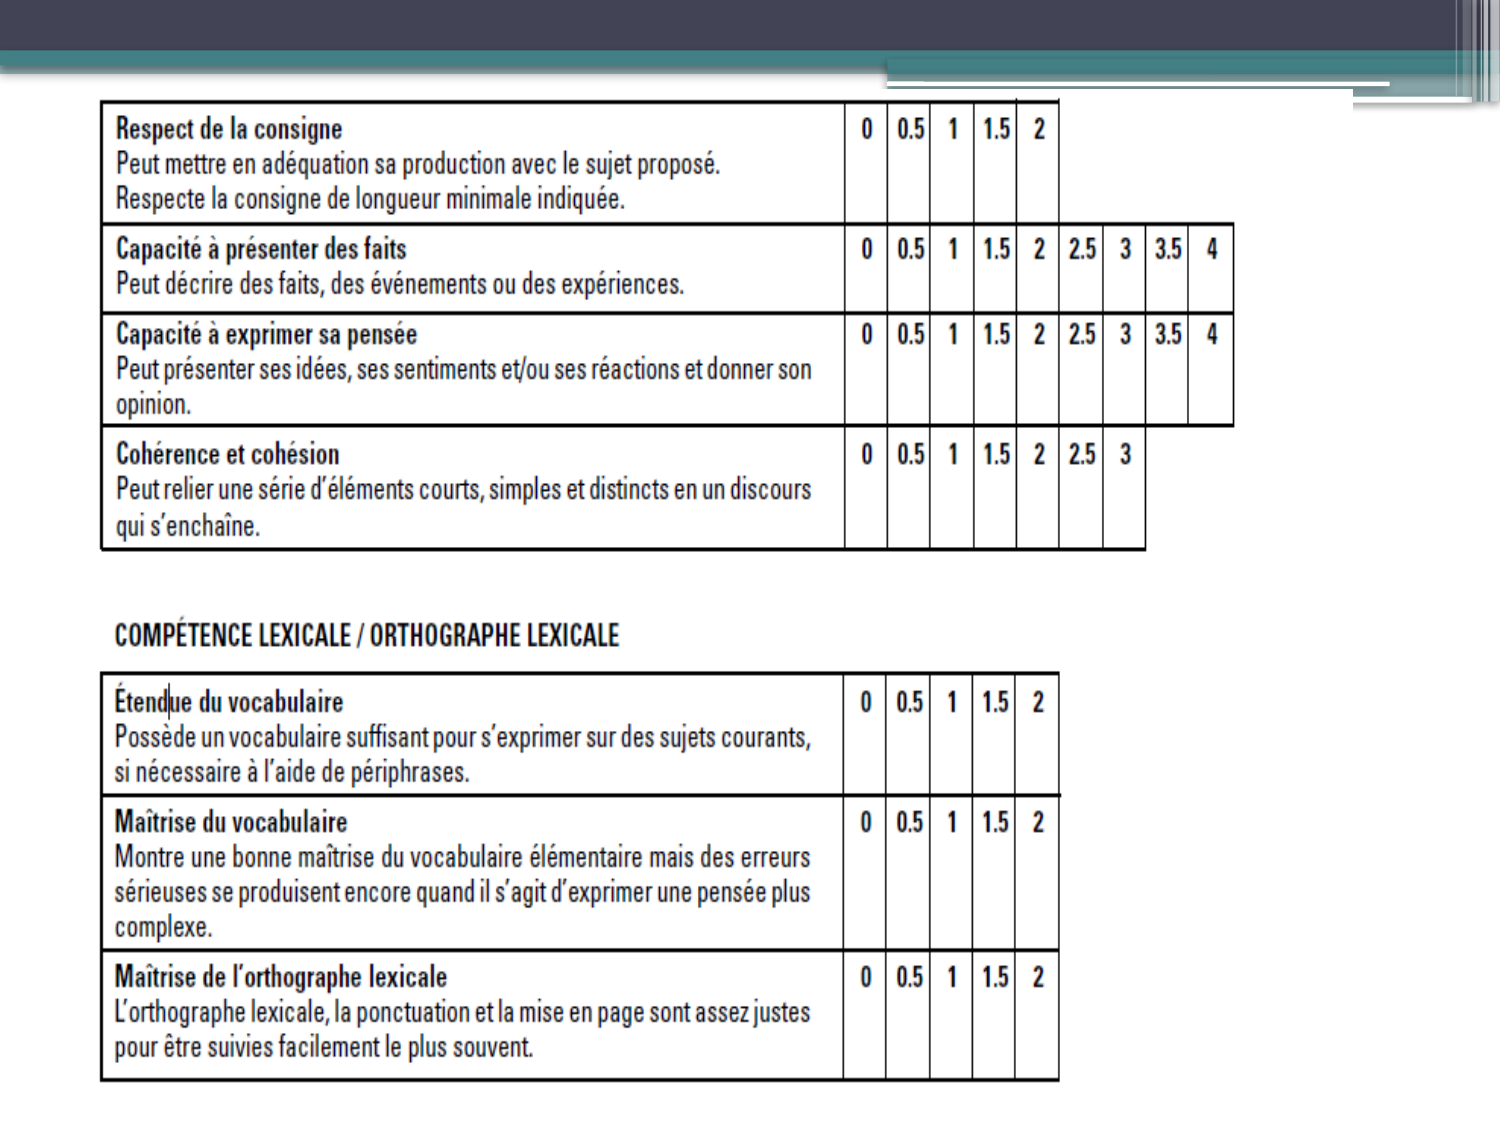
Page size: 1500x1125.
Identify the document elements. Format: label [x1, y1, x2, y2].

list [40, 89, 1353, 1125]
